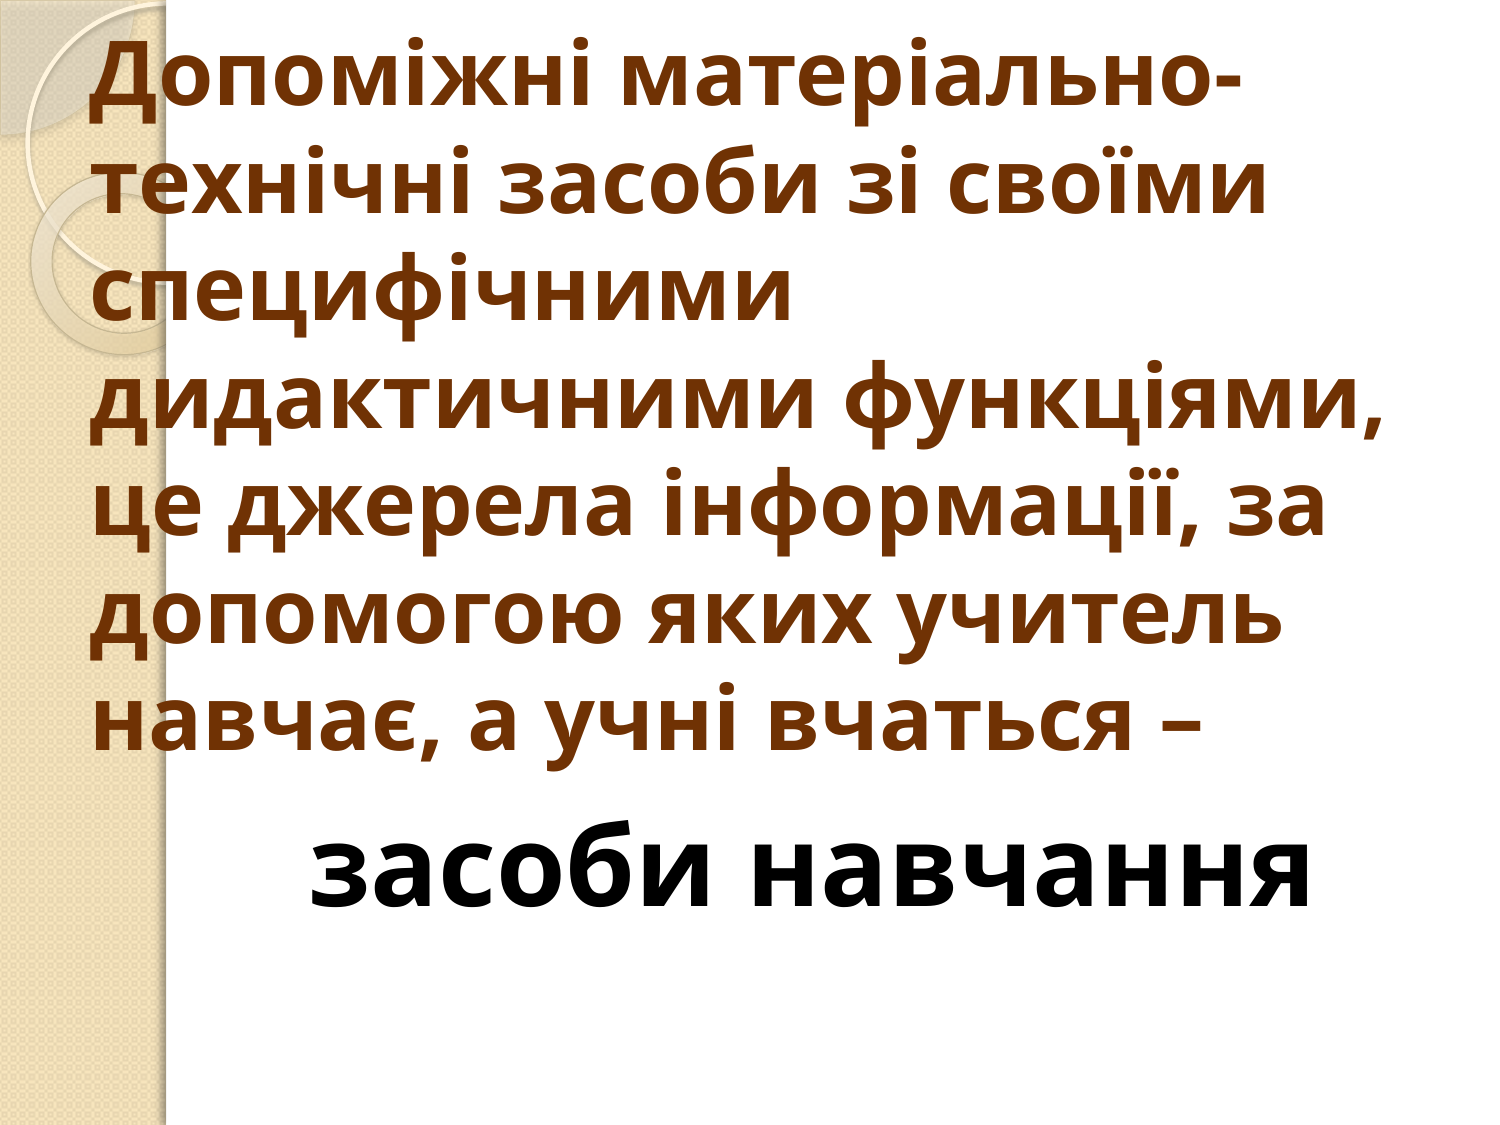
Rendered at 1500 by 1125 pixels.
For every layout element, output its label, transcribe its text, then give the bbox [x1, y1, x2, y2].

title Допоміжні матеріально-технічні засоби зі своїми специфічними дидактичними функціями, це джерела інформації, за допомогою яких учитель навчає, а учні вчаться – [75, 45, 1425, 740]
list засоби навчання [75, 786, 1425, 1005]
